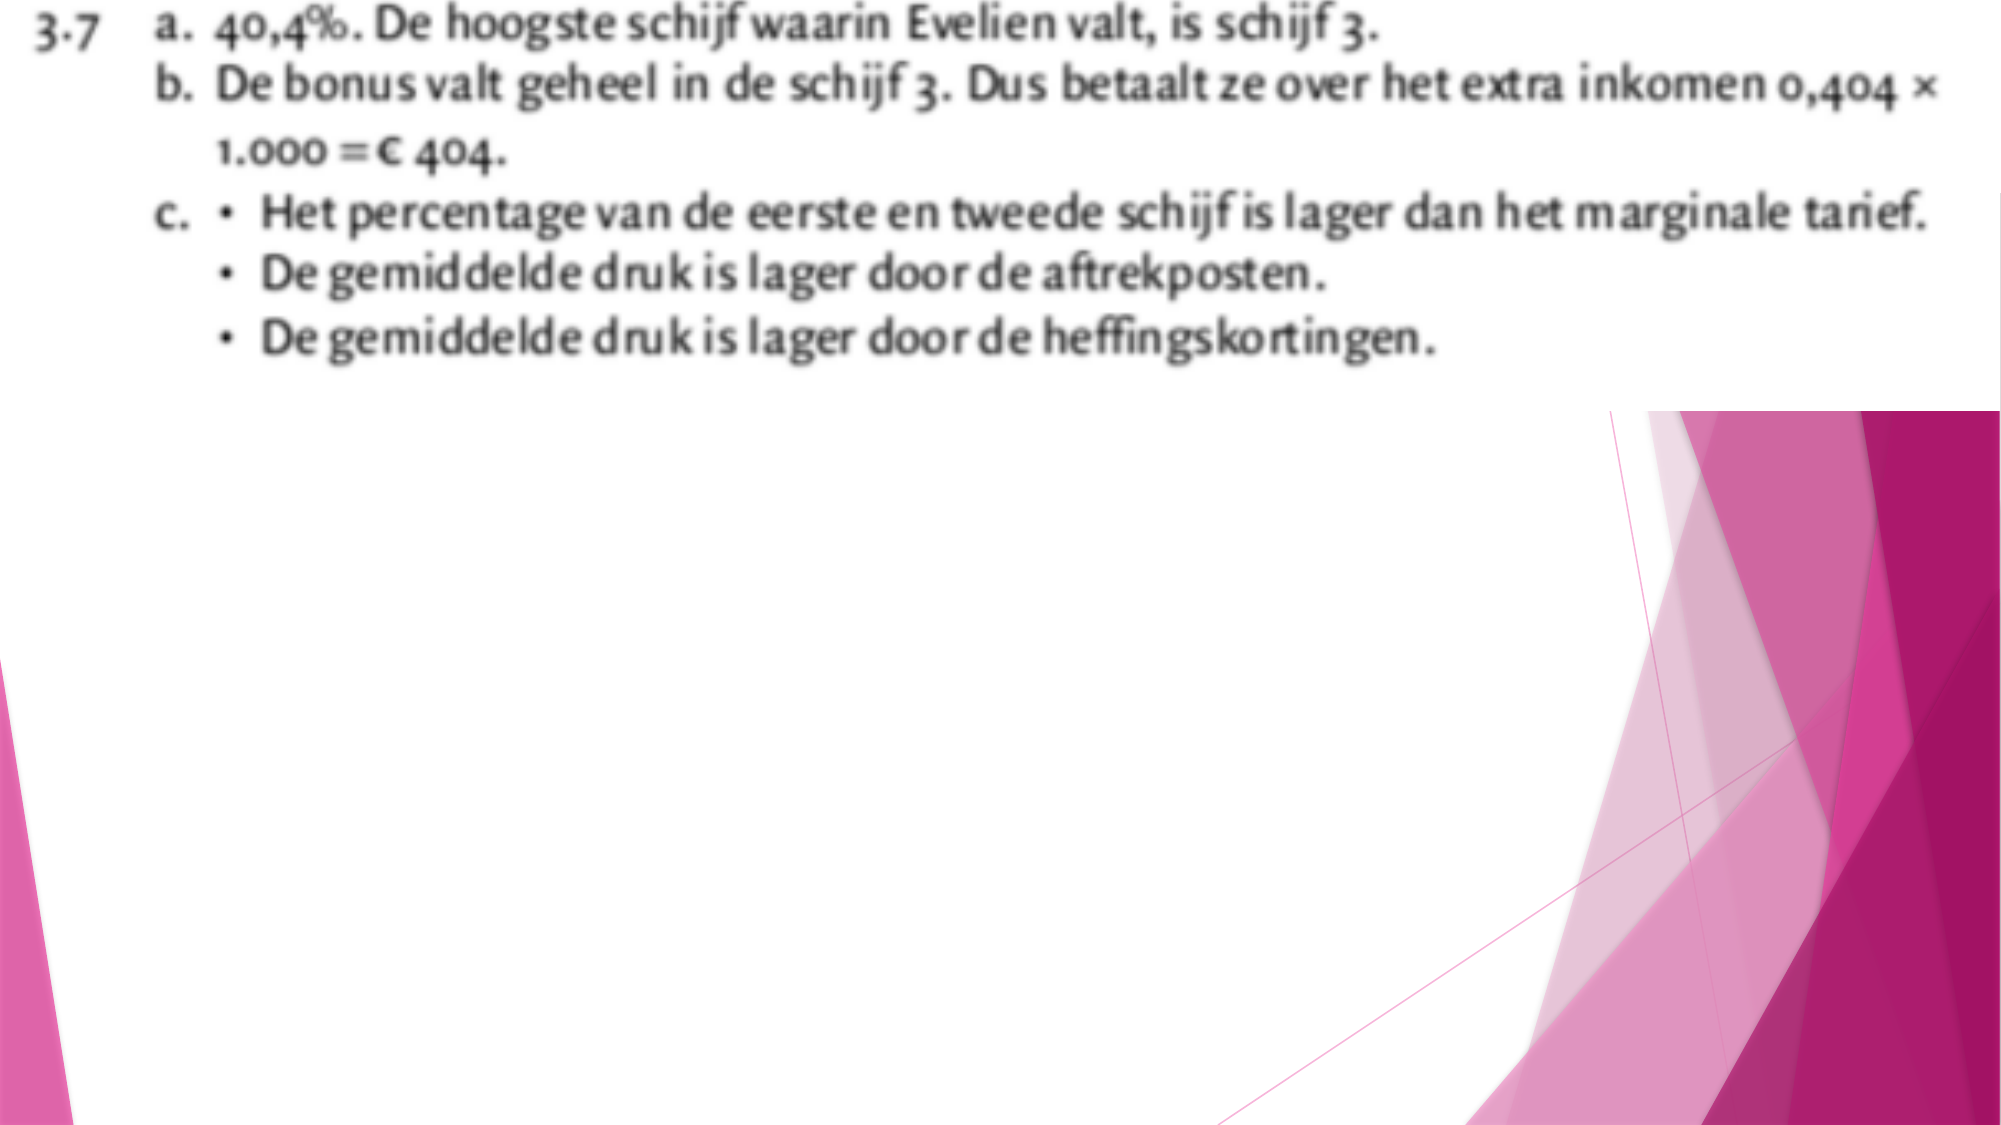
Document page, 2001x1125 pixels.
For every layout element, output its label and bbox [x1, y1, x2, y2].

picture [0, 0, 2001, 411]
